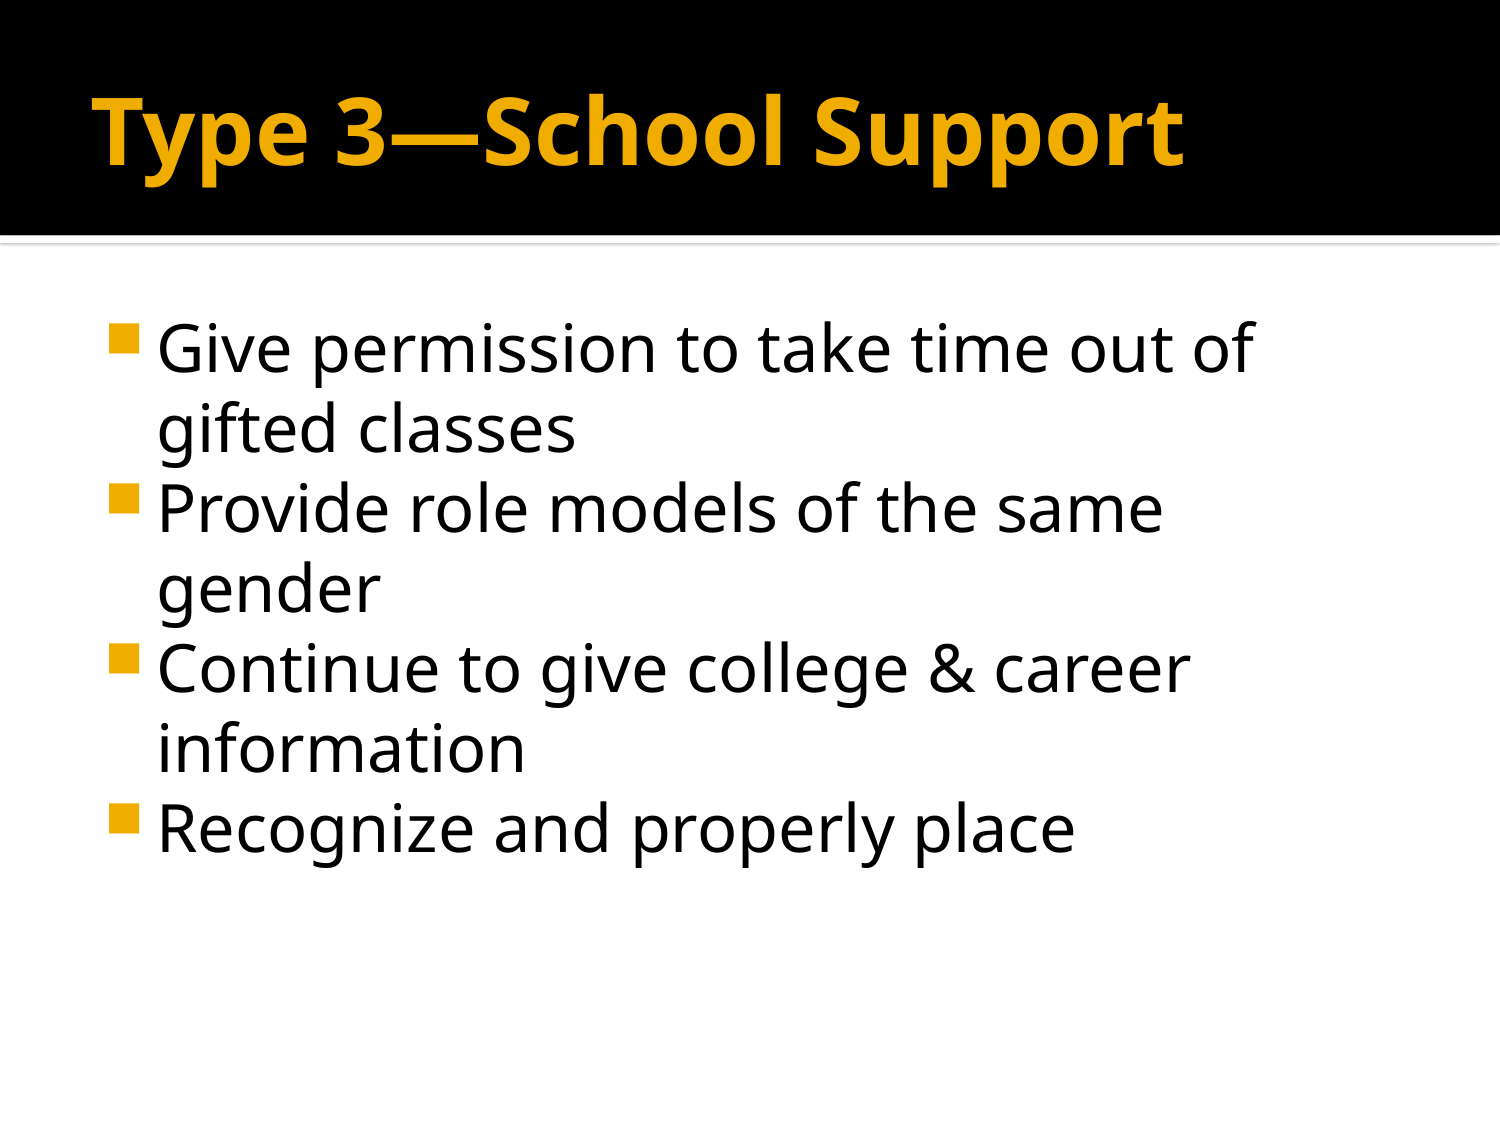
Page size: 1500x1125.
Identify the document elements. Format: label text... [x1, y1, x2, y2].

list Give permission to take time out of gifted classes Provide role models of the same gender Continue to give college & career information Recognize and properly place [75, 291, 1425, 1050]
title Type 3—School Support [75, 25, 1425, 231]
